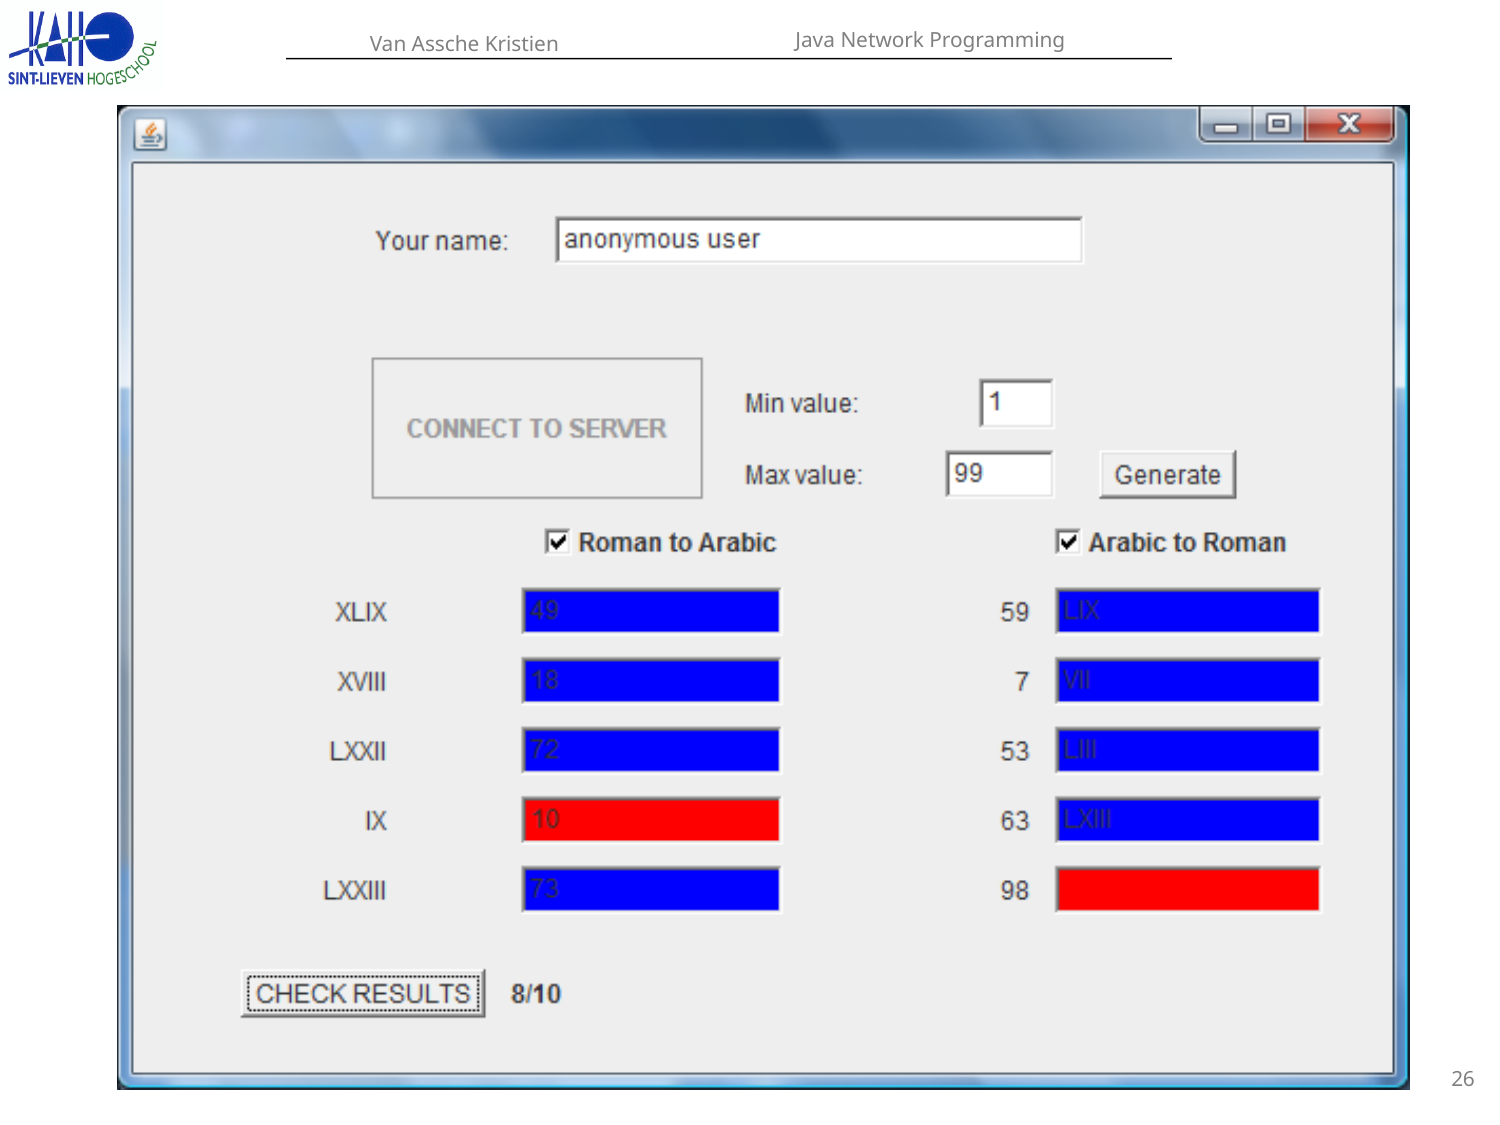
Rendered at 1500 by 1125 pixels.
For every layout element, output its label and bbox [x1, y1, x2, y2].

picture [116, 105, 1410, 1091]
picture [0, 0, 164, 91]
